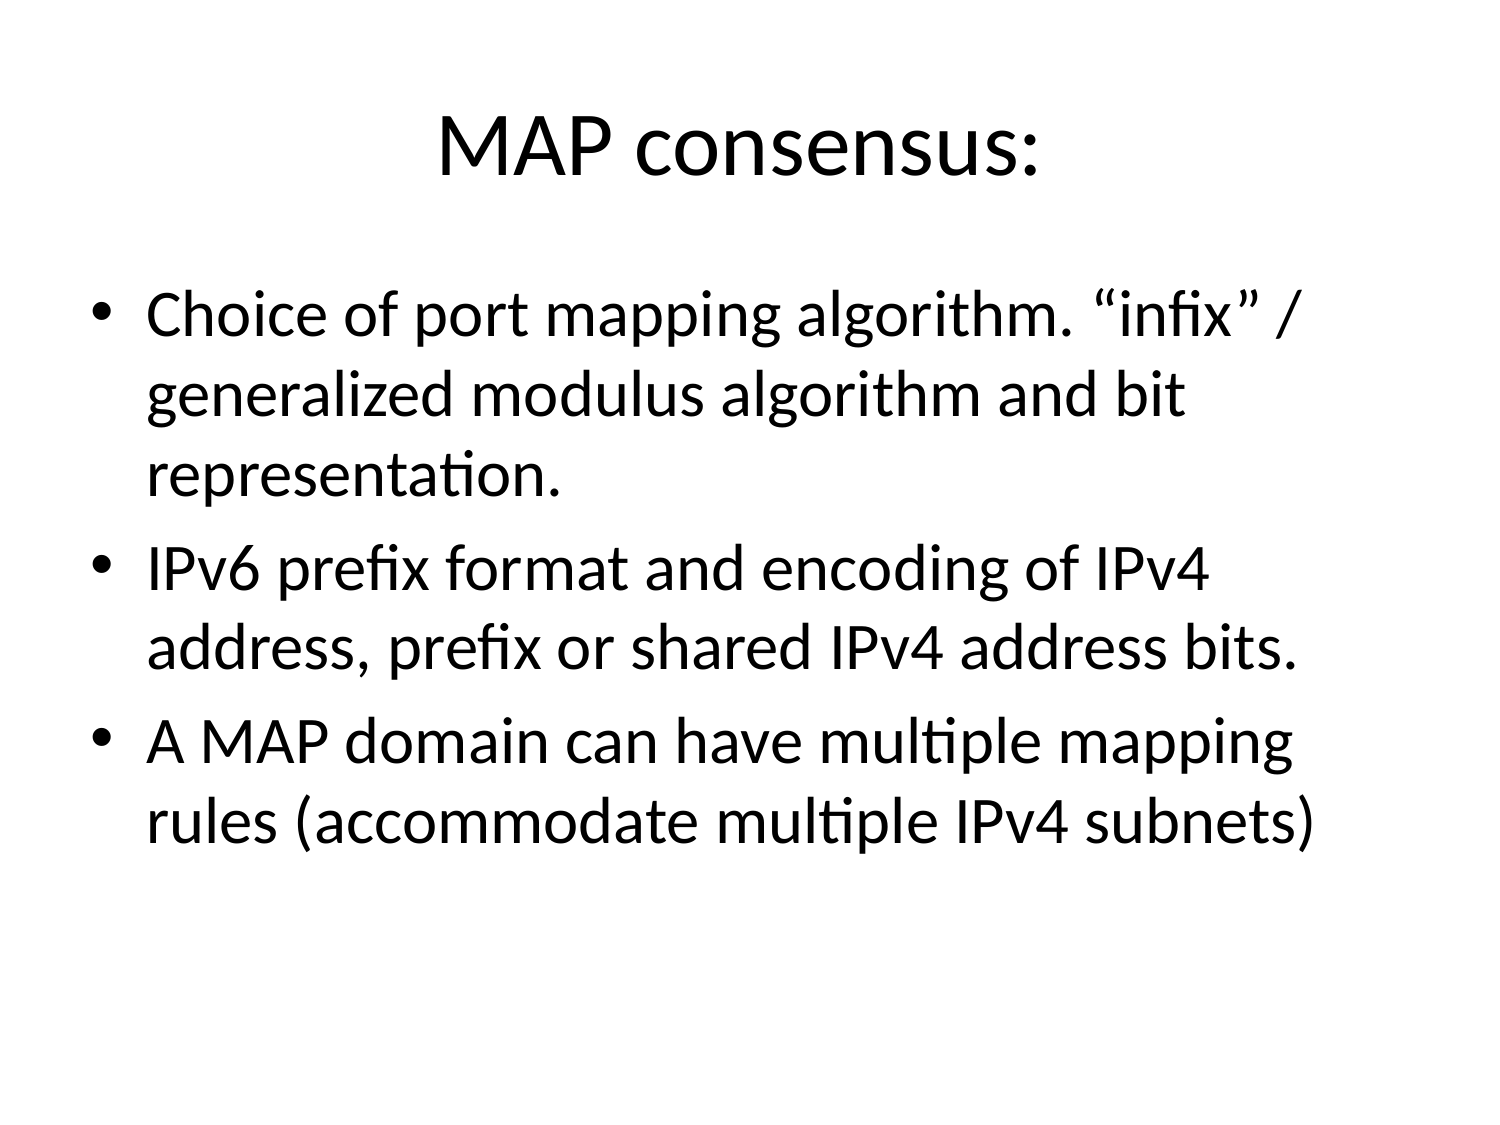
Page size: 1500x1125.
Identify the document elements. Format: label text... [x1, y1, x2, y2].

title MAP consensus: [75, 45, 1425, 233]
list Choice of port mapping algorithm. “infix” / generalized modulus algorithm and bit representation. IPv6 prefix format and encoding of IPv4 address, prefix or shared IPv4 address bits. A MAP domain can have multiple mapping rules (accommodate multiple IPv4 subnets) [75, 262, 1425, 1005]
